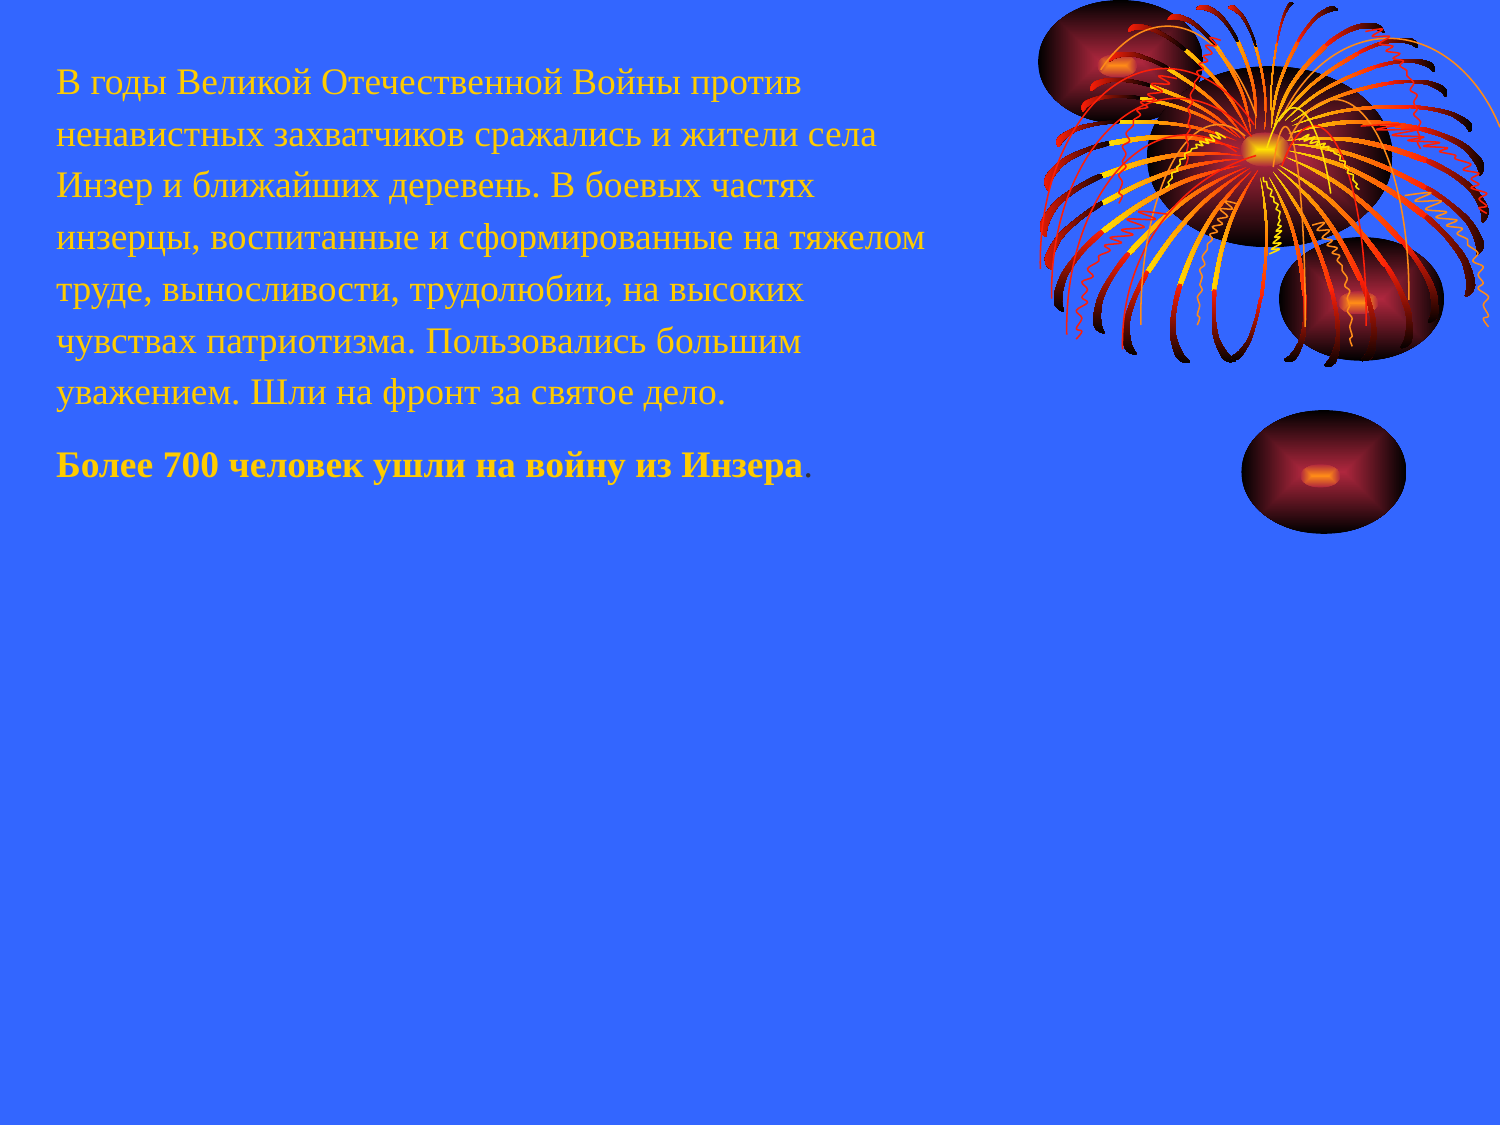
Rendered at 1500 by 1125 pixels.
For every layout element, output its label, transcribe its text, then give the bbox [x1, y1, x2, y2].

text_box В годы Великой Отечественной Войны против ненавистных захватчиков сражались и жители села Инзер и ближайших деревень. В боевых частях инзерцы, воспитанные и сформированные на тяжелом труде, выносливости, трудолюбии, на высоких чувствах патриотизма. Пользовались большим уважением. Шли на фронт за святое дело. Более 700 человек ушли на войну из Инзера. [41, 42, 963, 493]
